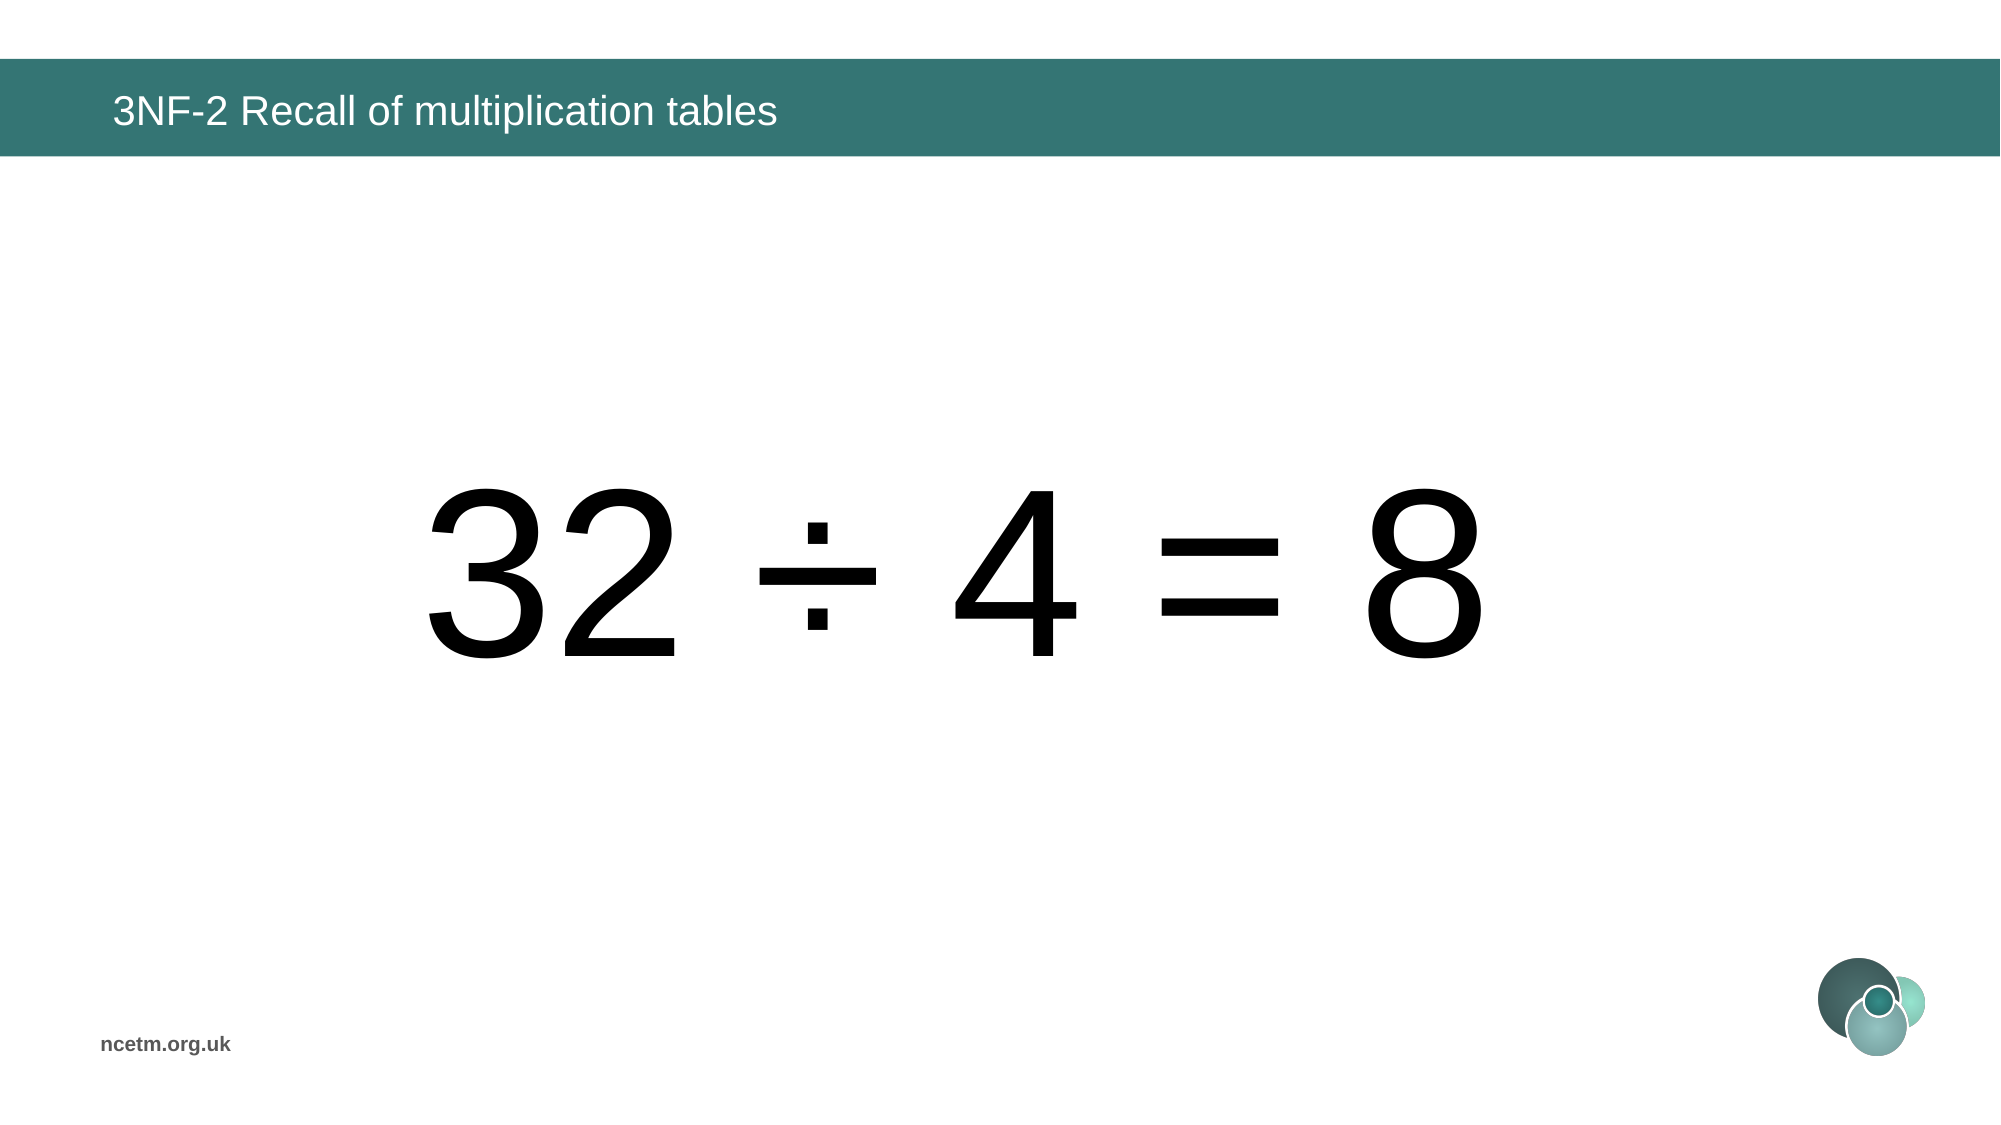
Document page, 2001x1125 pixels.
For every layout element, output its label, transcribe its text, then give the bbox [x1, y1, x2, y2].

text_box 32 ÷ 4 = [405, 409, 1344, 712]
title 3NF-2 Recall of multiplication tables [97, 76, 1945, 147]
picture [1818, 958, 1925, 1056]
text_box 8 [1344, 409, 1508, 712]
